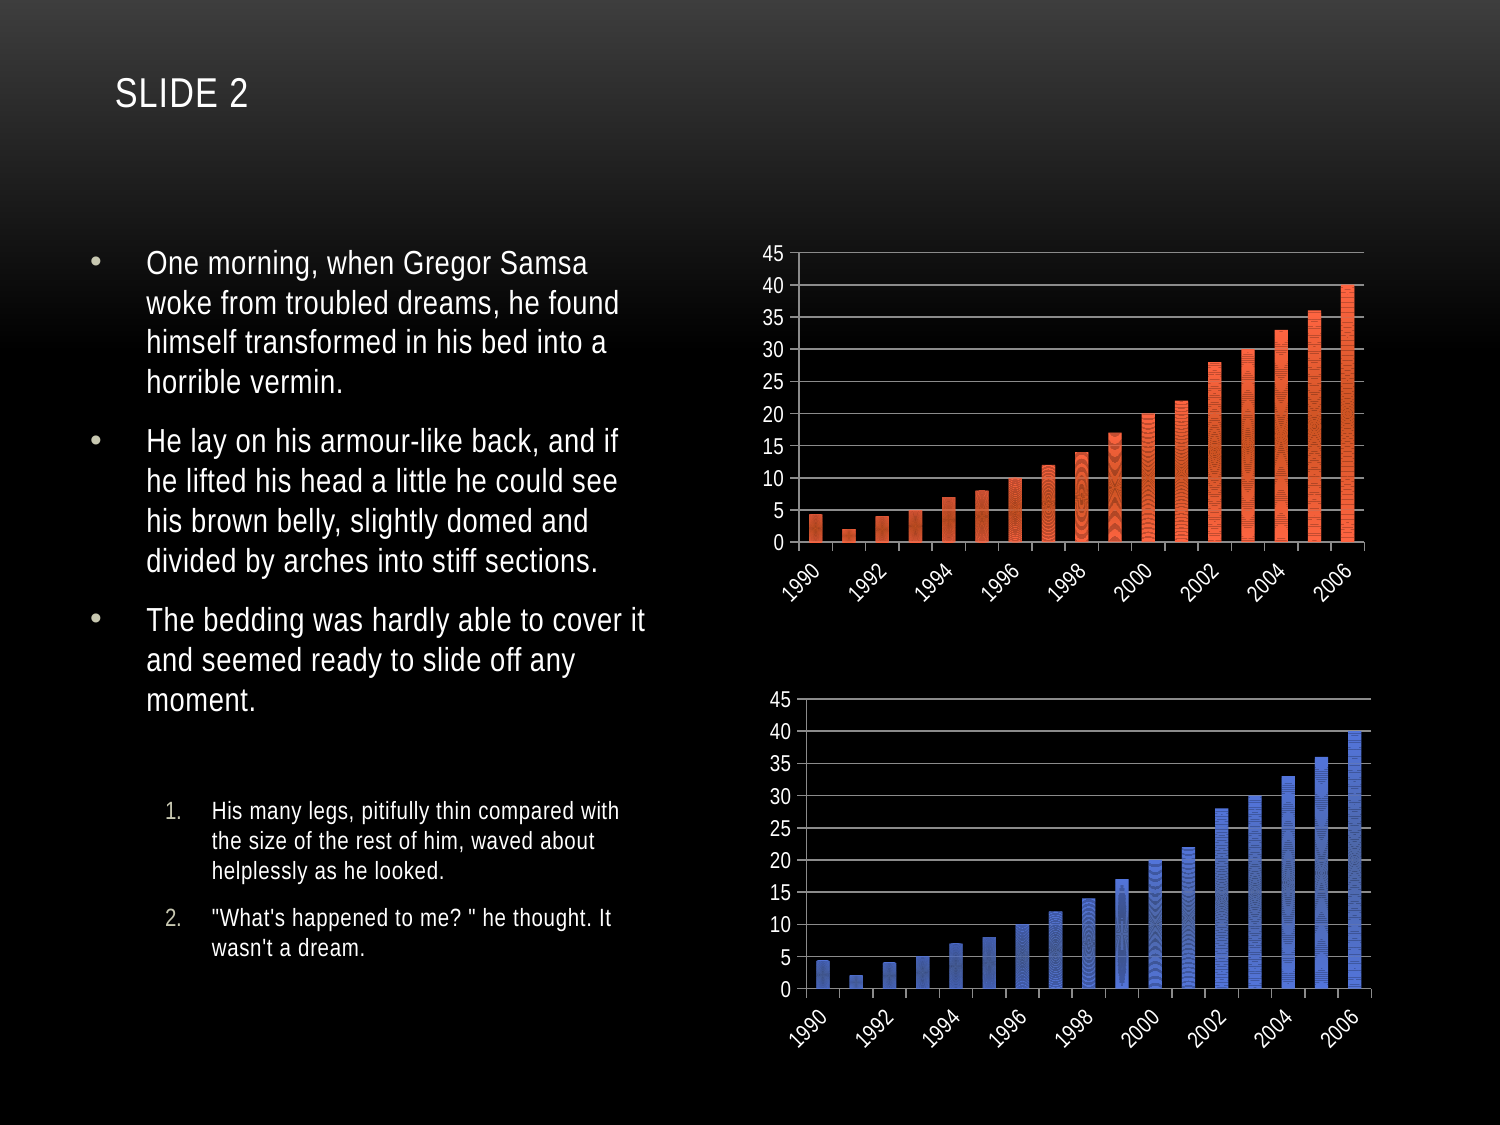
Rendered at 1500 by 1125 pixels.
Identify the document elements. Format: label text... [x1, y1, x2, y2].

list One morning, when Gregor Samsa woke from troubled dreams, he found himself transformed in his bed into a horrible vermin. He lay on his armour-like back, and if he lifted his head a little he could see his brown belly, slightly domed and divided by arches into stiff sections. The bedding was hardly able to cover it and seemed ready to slide off any moment. His many legs, pitifully thin compared with the size of the rest of him, waved about helplessly as he looked. "What's happened to me? " he thought. It wasn't a dream. [75, 233, 668, 976]
chart [756, 677, 1385, 1062]
chart [749, 231, 1378, 615]
title Slide 2 [99, 19, 1400, 124]
